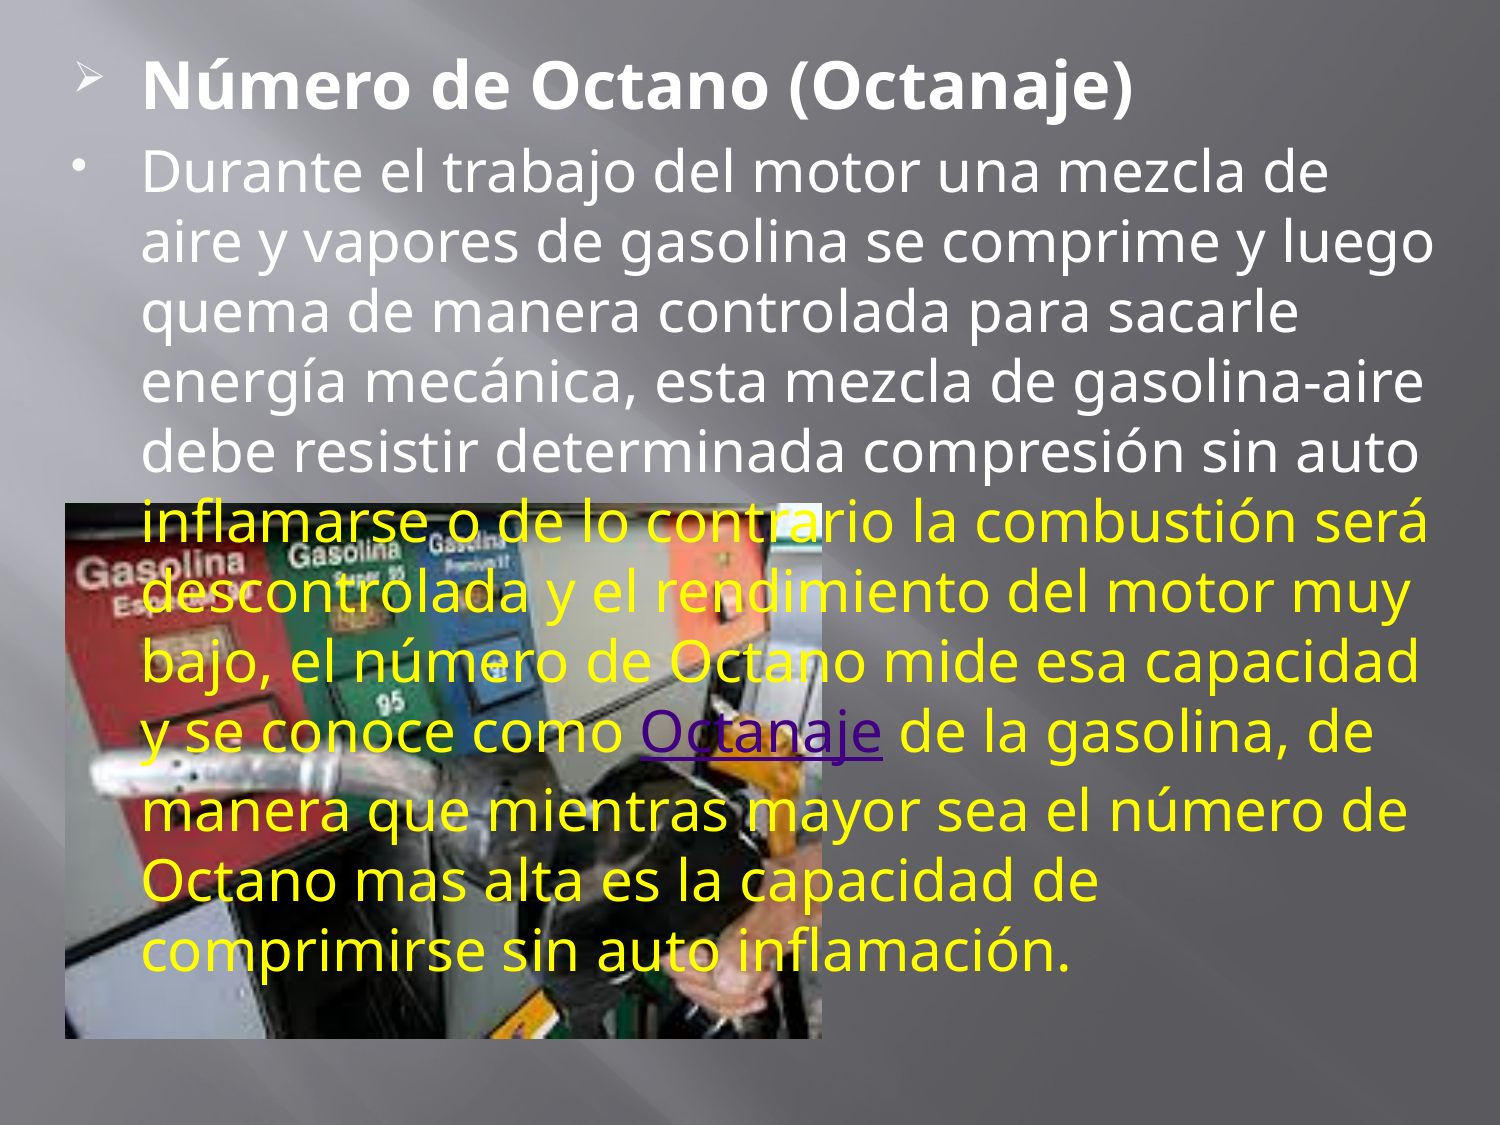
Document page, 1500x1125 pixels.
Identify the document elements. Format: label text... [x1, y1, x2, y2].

picture [65, 503, 822, 1040]
list Número de Octano (Octanaje) Durante el trabajo del motor una mezcla de aire y vapores de gasolina se comprime y luego quema de manera controlada para sacarle energía mecánica, esta mezcla de gasolina-aire debe resistir determinada compresión sin auto inflamarse o de lo contrario la combustión será descontrolada y el rendimiento del motor muy bajo, el número de Octano mide esa capacidad y se conoce como Octanaje de la gasolina, de manera que mientras mayor sea el número de Octano mas alta es la capacidad de comprimirse sin auto inflamación. [35, 35, 1454, 1090]
